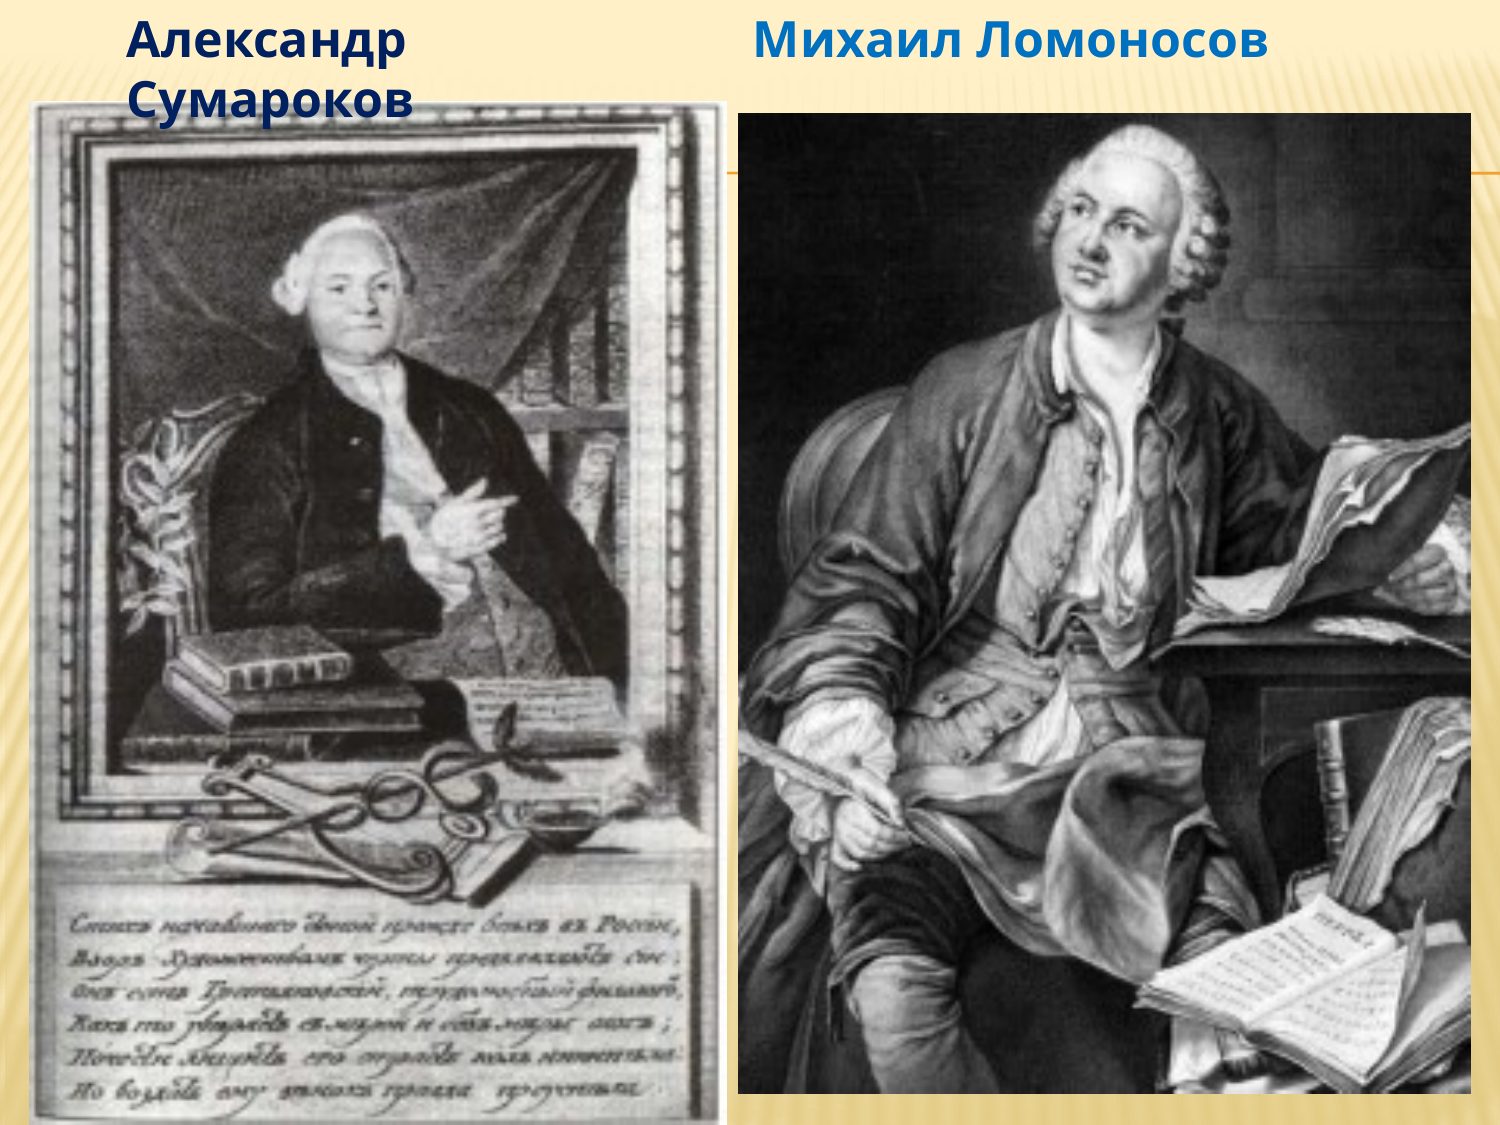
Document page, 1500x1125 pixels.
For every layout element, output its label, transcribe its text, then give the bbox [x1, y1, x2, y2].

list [29, 101, 727, 1125]
text_box Александр Сумароков [112, 0, 680, 99]
text_box Михаил Ломоносов [738, 0, 1471, 75]
picture [737, 113, 1471, 1095]
